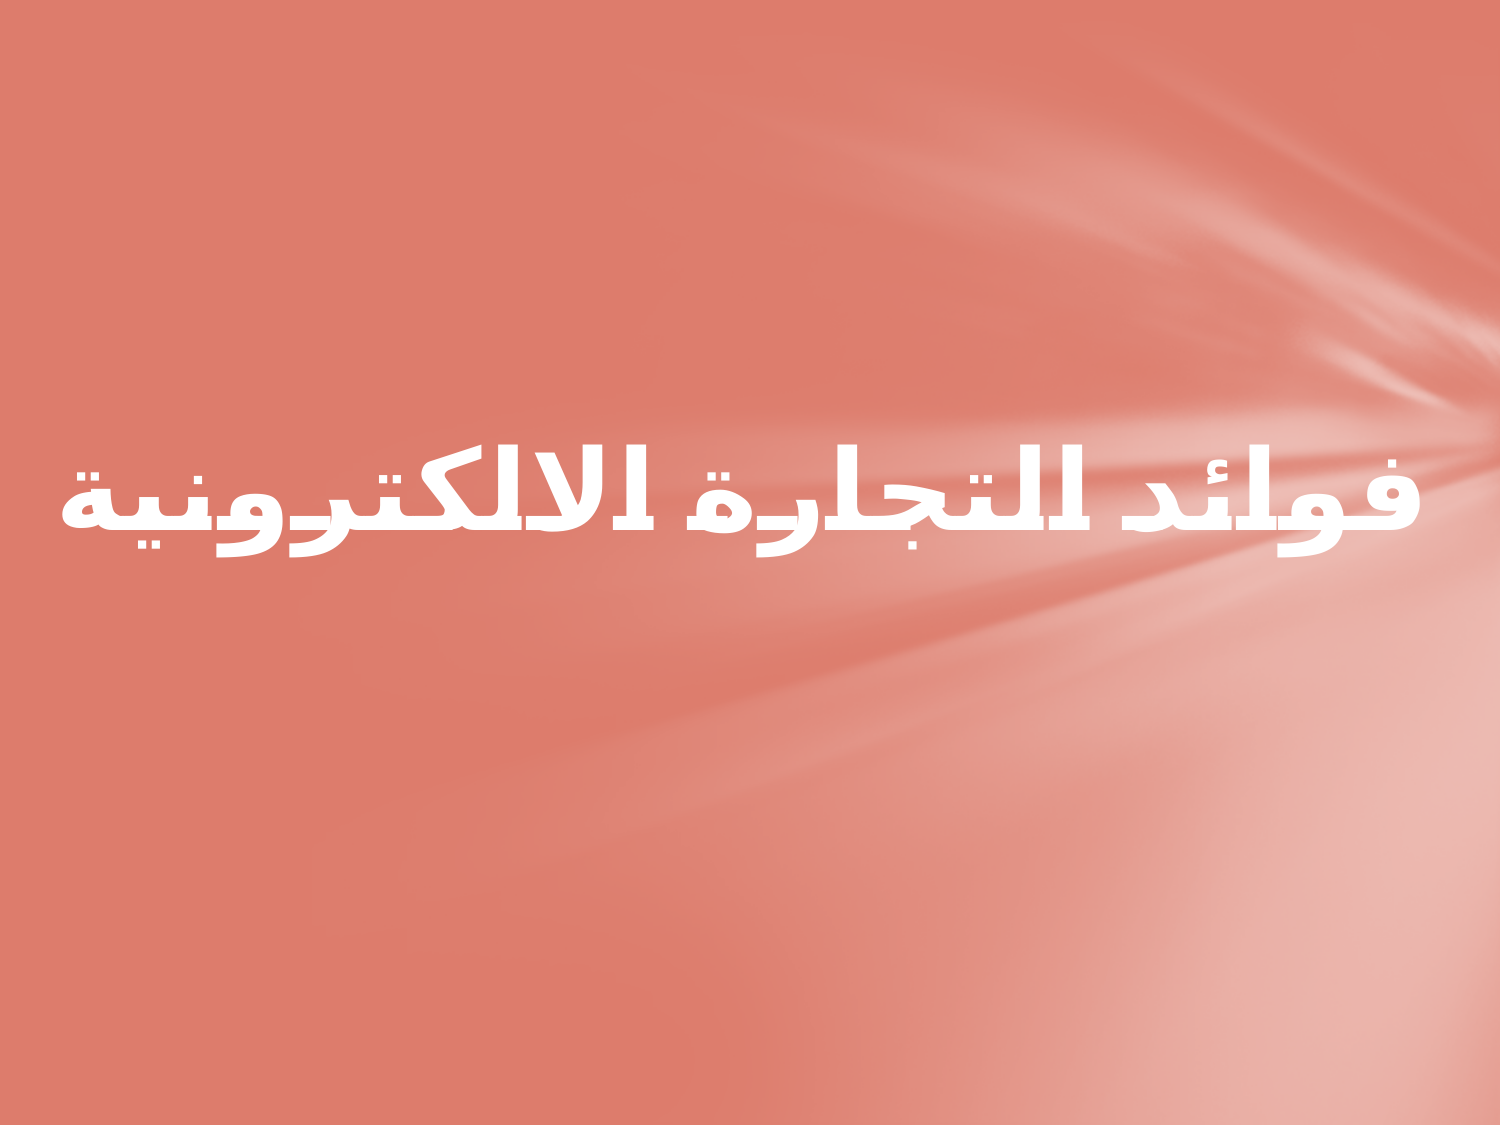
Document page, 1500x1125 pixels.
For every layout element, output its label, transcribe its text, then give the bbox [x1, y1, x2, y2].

text_box فوائد التجارة الالكترونية [40, 410, 1445, 561]
